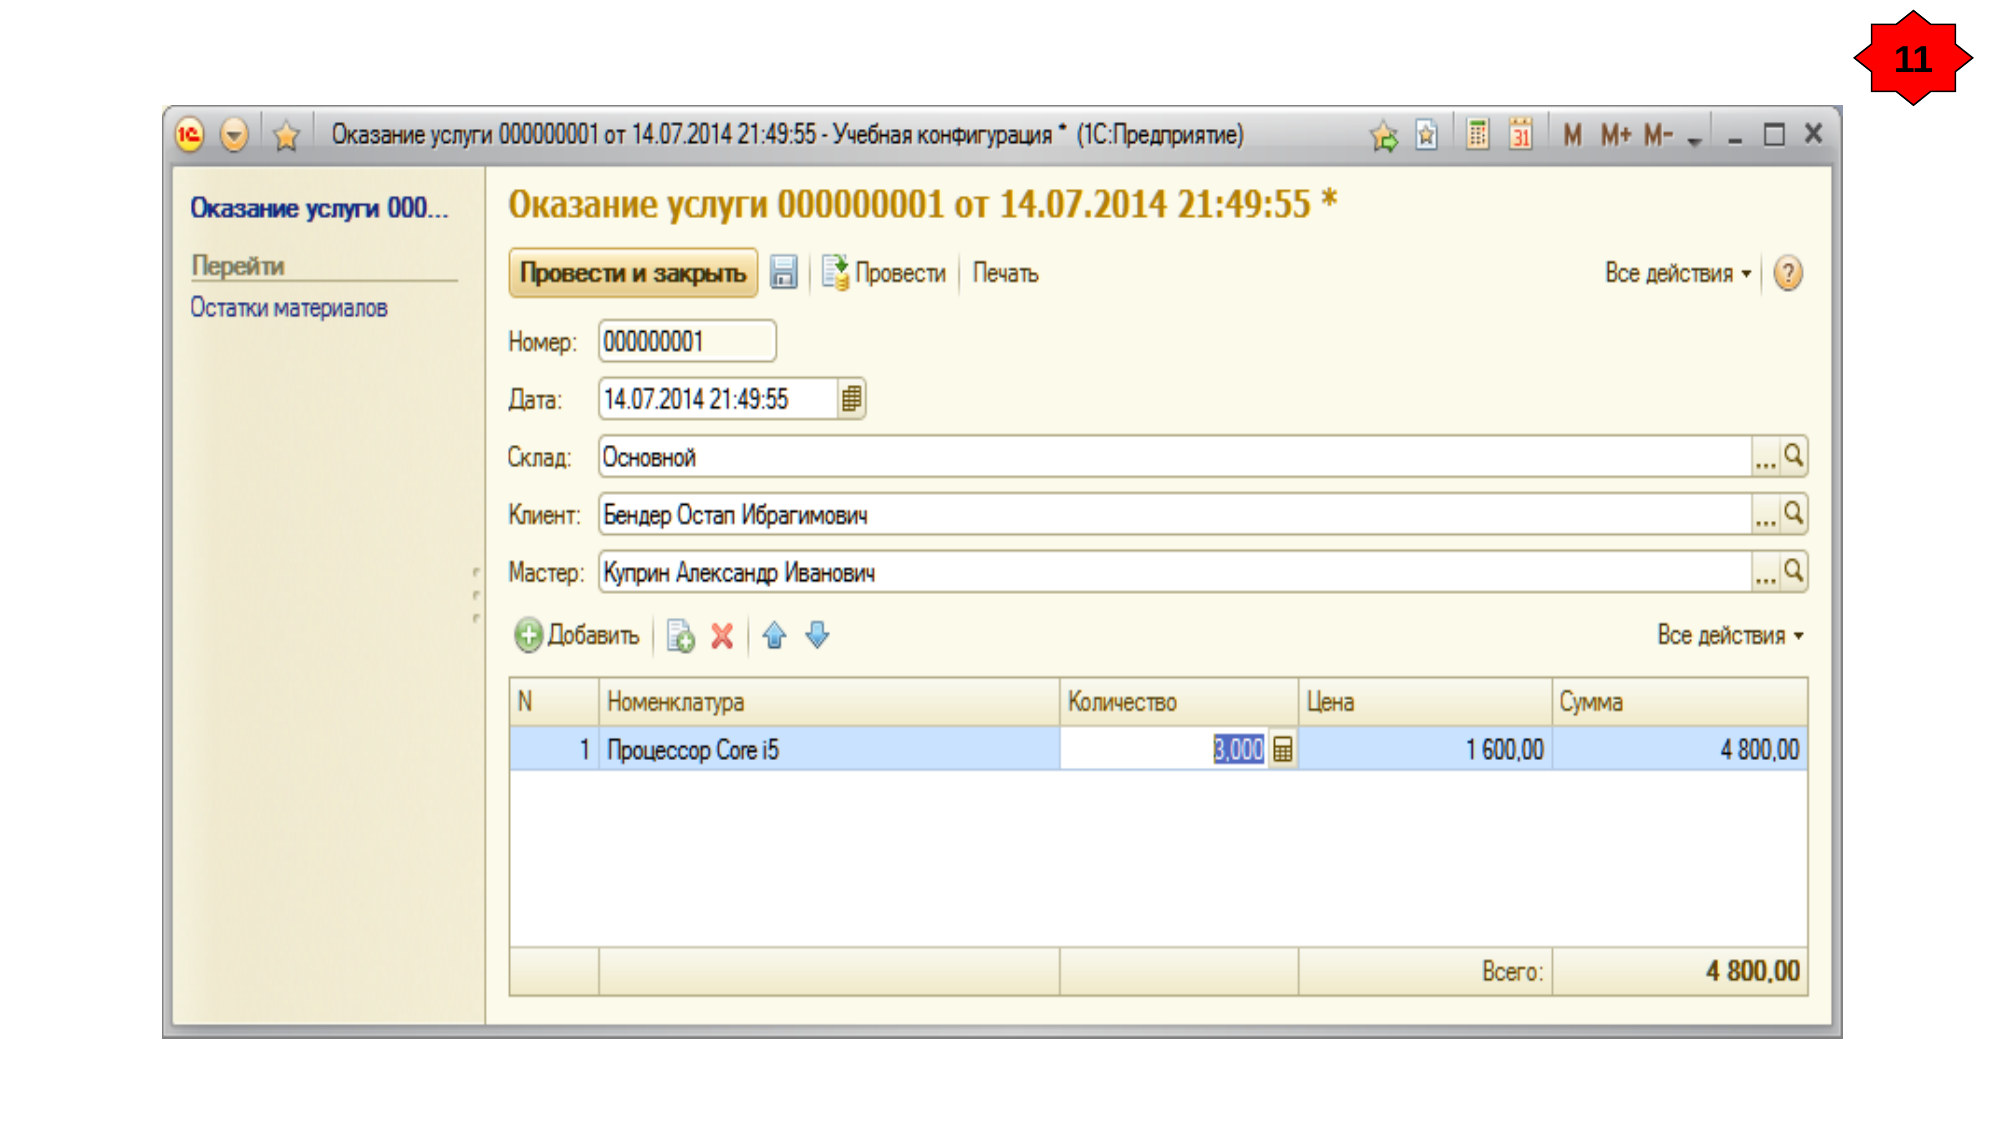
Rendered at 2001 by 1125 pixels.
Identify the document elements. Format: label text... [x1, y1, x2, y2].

text_box 11 [1854, 10, 1973, 106]
picture [162, 105, 1843, 1039]
